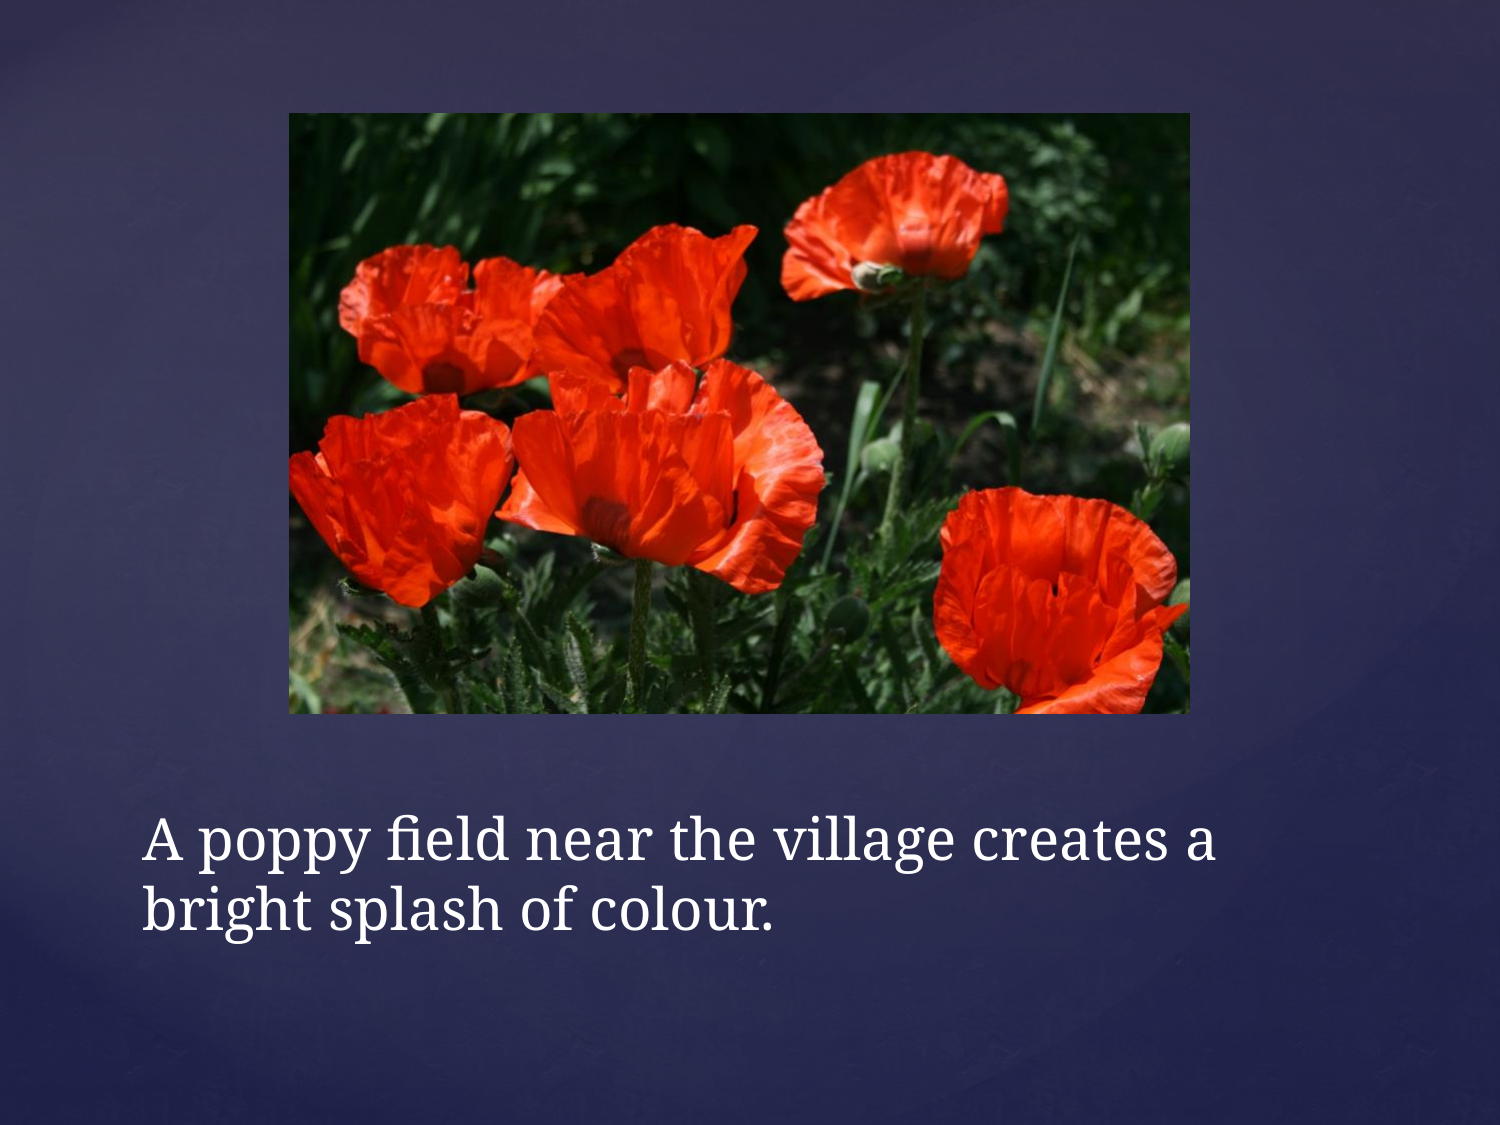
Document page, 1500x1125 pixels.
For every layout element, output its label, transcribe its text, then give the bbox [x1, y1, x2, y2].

title A poppy field near the village creates a bright splash of colour. [127, 800, 1365, 950]
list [288, 113, 1190, 715]
